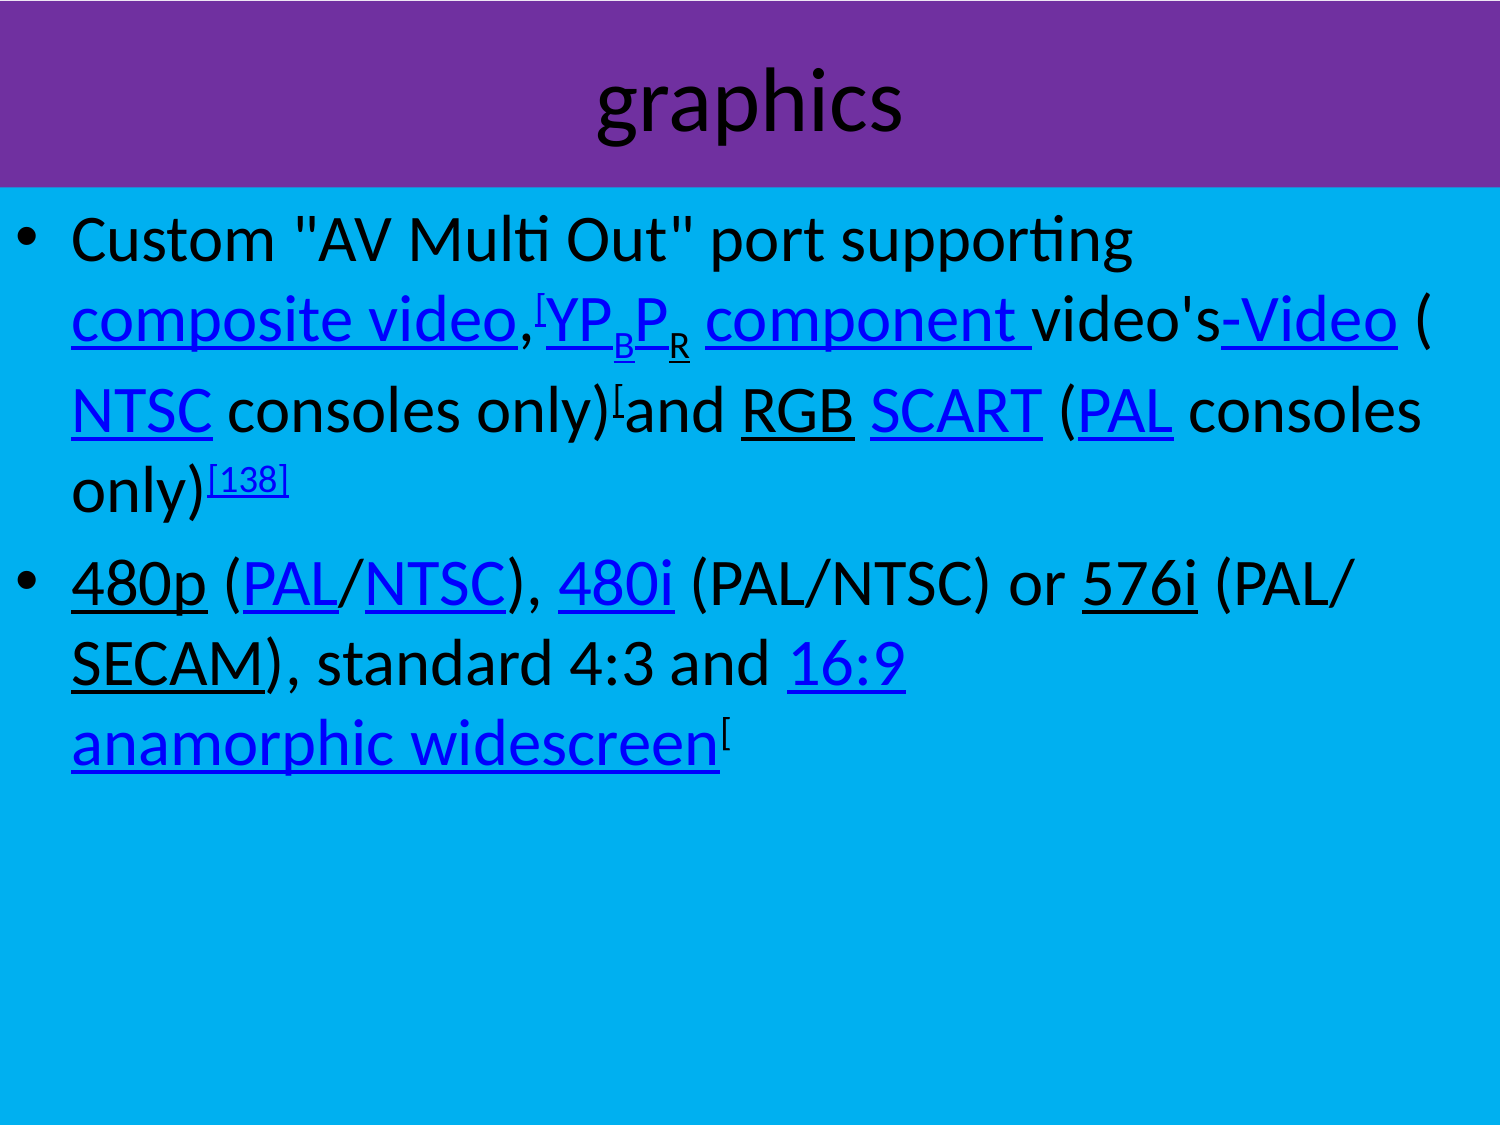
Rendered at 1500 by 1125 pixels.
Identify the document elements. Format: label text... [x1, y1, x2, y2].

title graphics [0, 0, 1500, 187]
list Custom "AV Multi Out" port supporting composite video,[YPBPR component video's-Video (NTSC consoles only)[and RGB SCART (PAL consoles only)[138] 480p (PAL/NTSC), 480i (PAL/NTSC) or 576i (PAL/SECAM), standard 4:3 and 16:9 anamorphic widescreen[ [0, 187, 1500, 1125]
